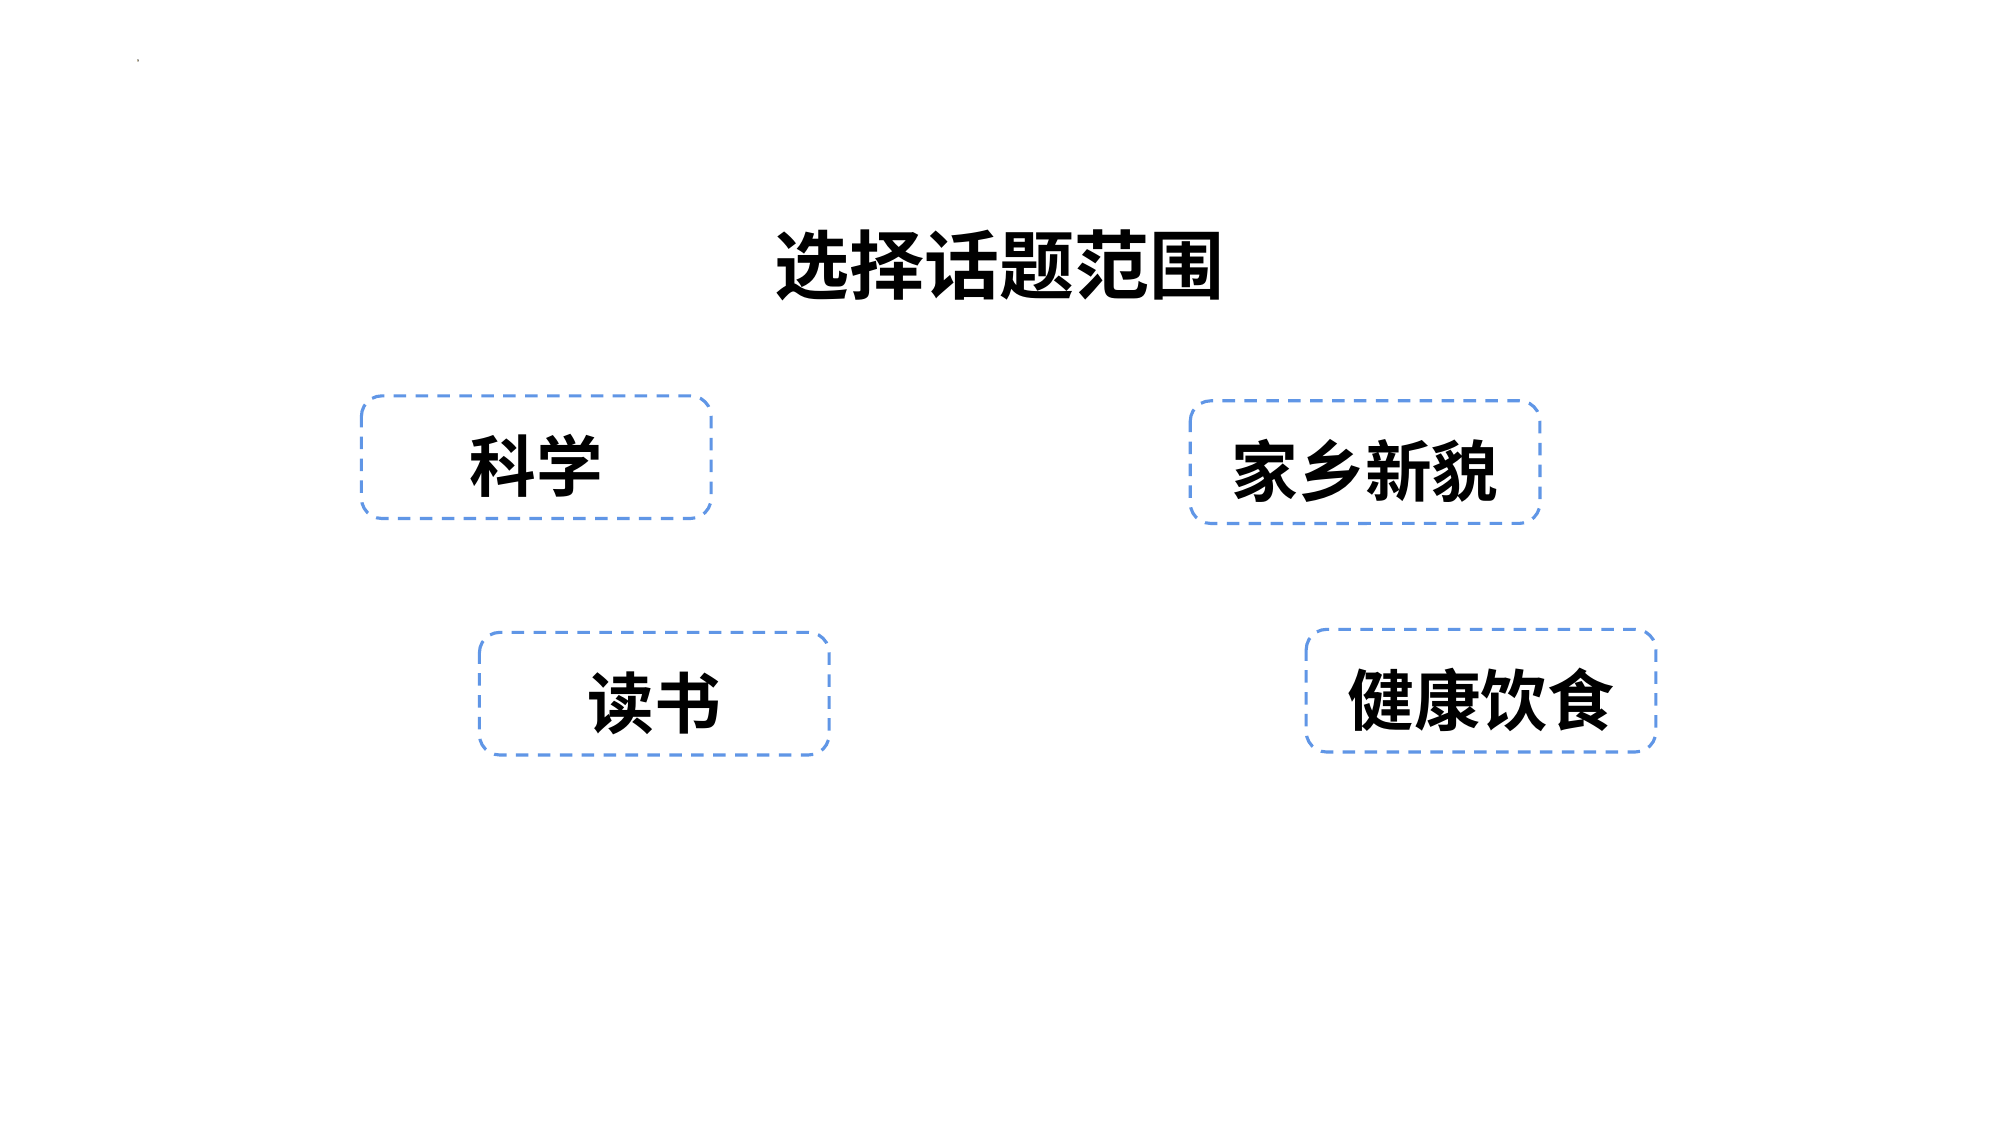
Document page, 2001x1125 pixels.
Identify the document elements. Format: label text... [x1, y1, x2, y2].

text_box 选择话题范围 [291, 166, 1708, 317]
text_box 读书 [479, 632, 830, 756]
text_box 科学 [361, 395, 712, 519]
text_box 健康饮食 [1306, 629, 1656, 753]
text_box 家乡新貌 [1190, 400, 1540, 524]
